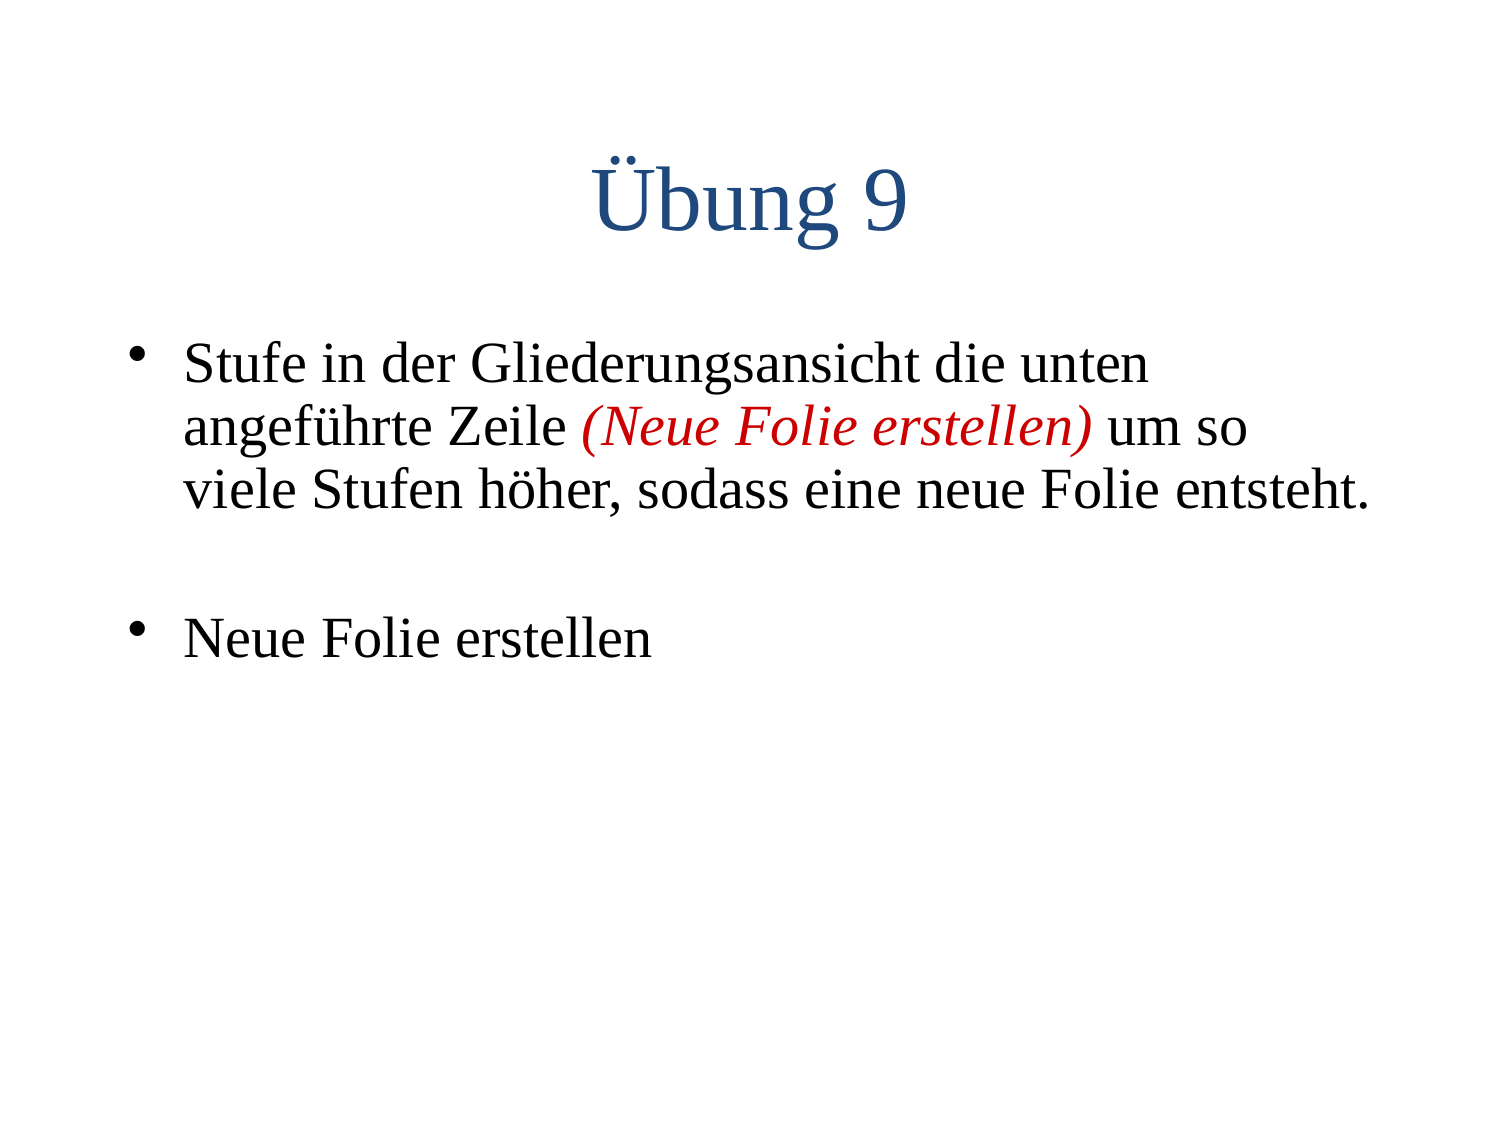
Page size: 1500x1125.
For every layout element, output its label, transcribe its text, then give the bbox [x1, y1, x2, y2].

list Stufe in der Gliederungsansicht die unten angeführte Zeile (Neue Folie erstellen) um so viele Stufen höher, sodass eine neue Folie entsteht. Neue Folie erstellen [112, 324, 1388, 513]
title Übung 9 [112, 99, 1388, 288]
